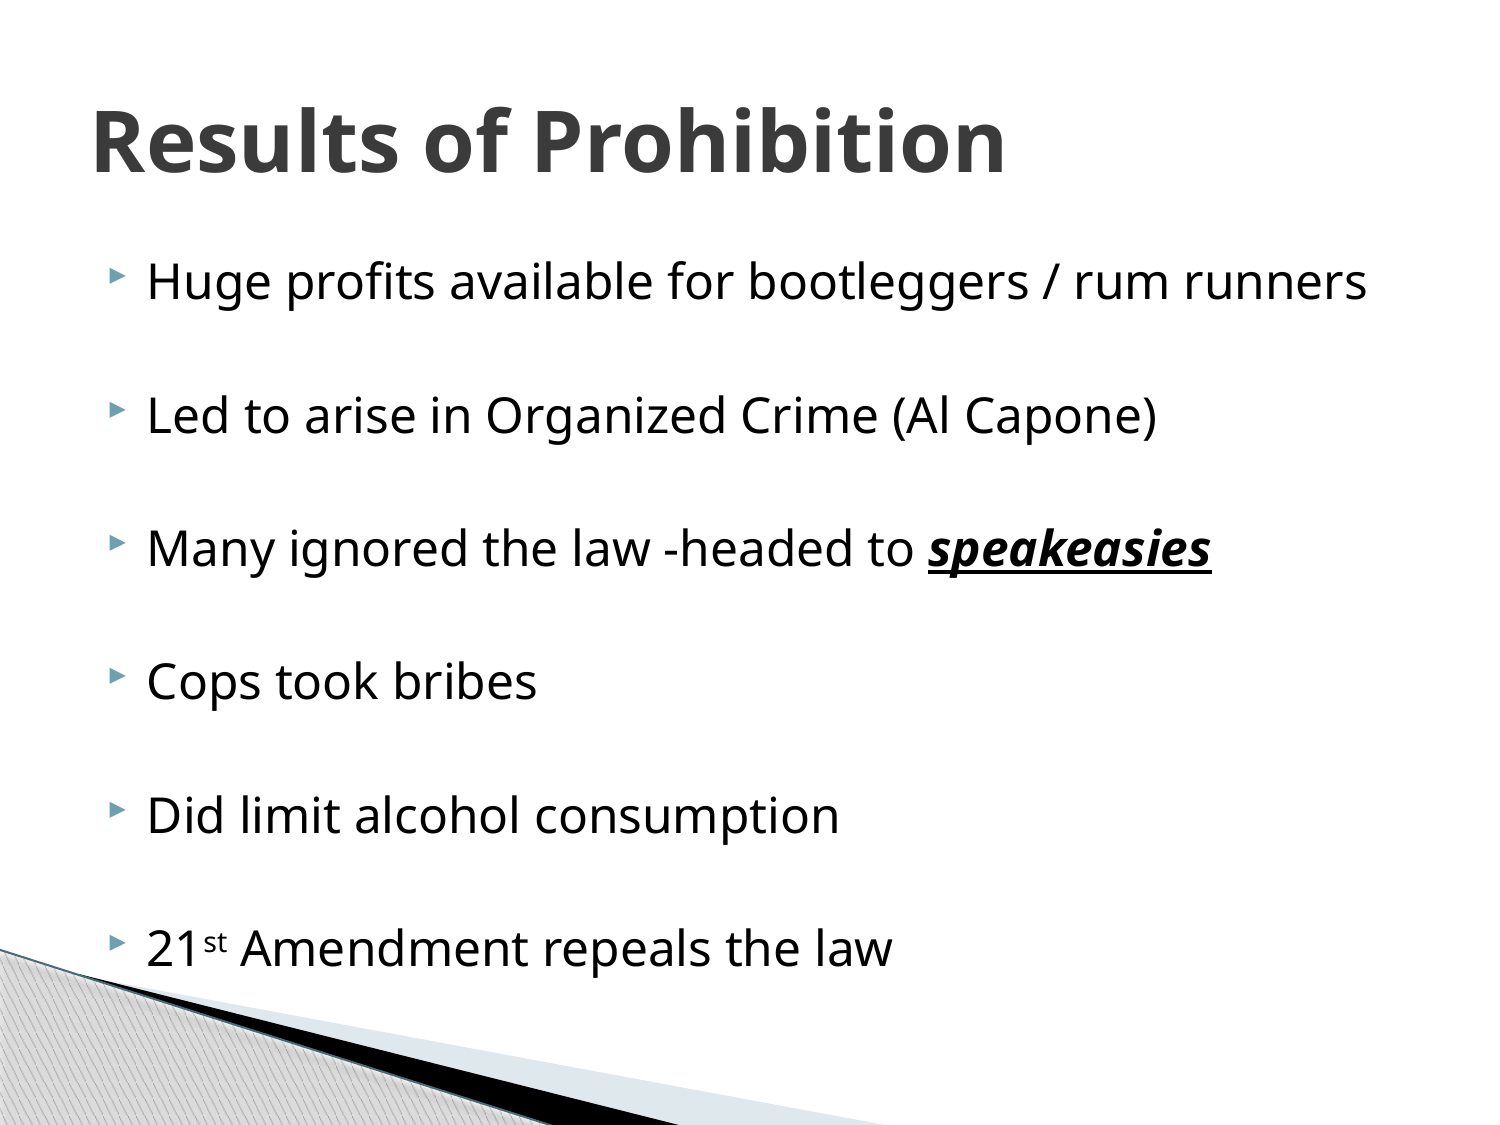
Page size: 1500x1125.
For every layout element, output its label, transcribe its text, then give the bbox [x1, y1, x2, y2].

list Huge profits available for bootleggers / rum runners Led to arise in Organized Crime (Al Capone) Many ignored the law -headed to speakeasies Cops took bribes Did limit alcohol consumption 21st Amendment repeals the law [75, 243, 1425, 986]
title Results of Prohibition [75, 45, 1425, 233]
